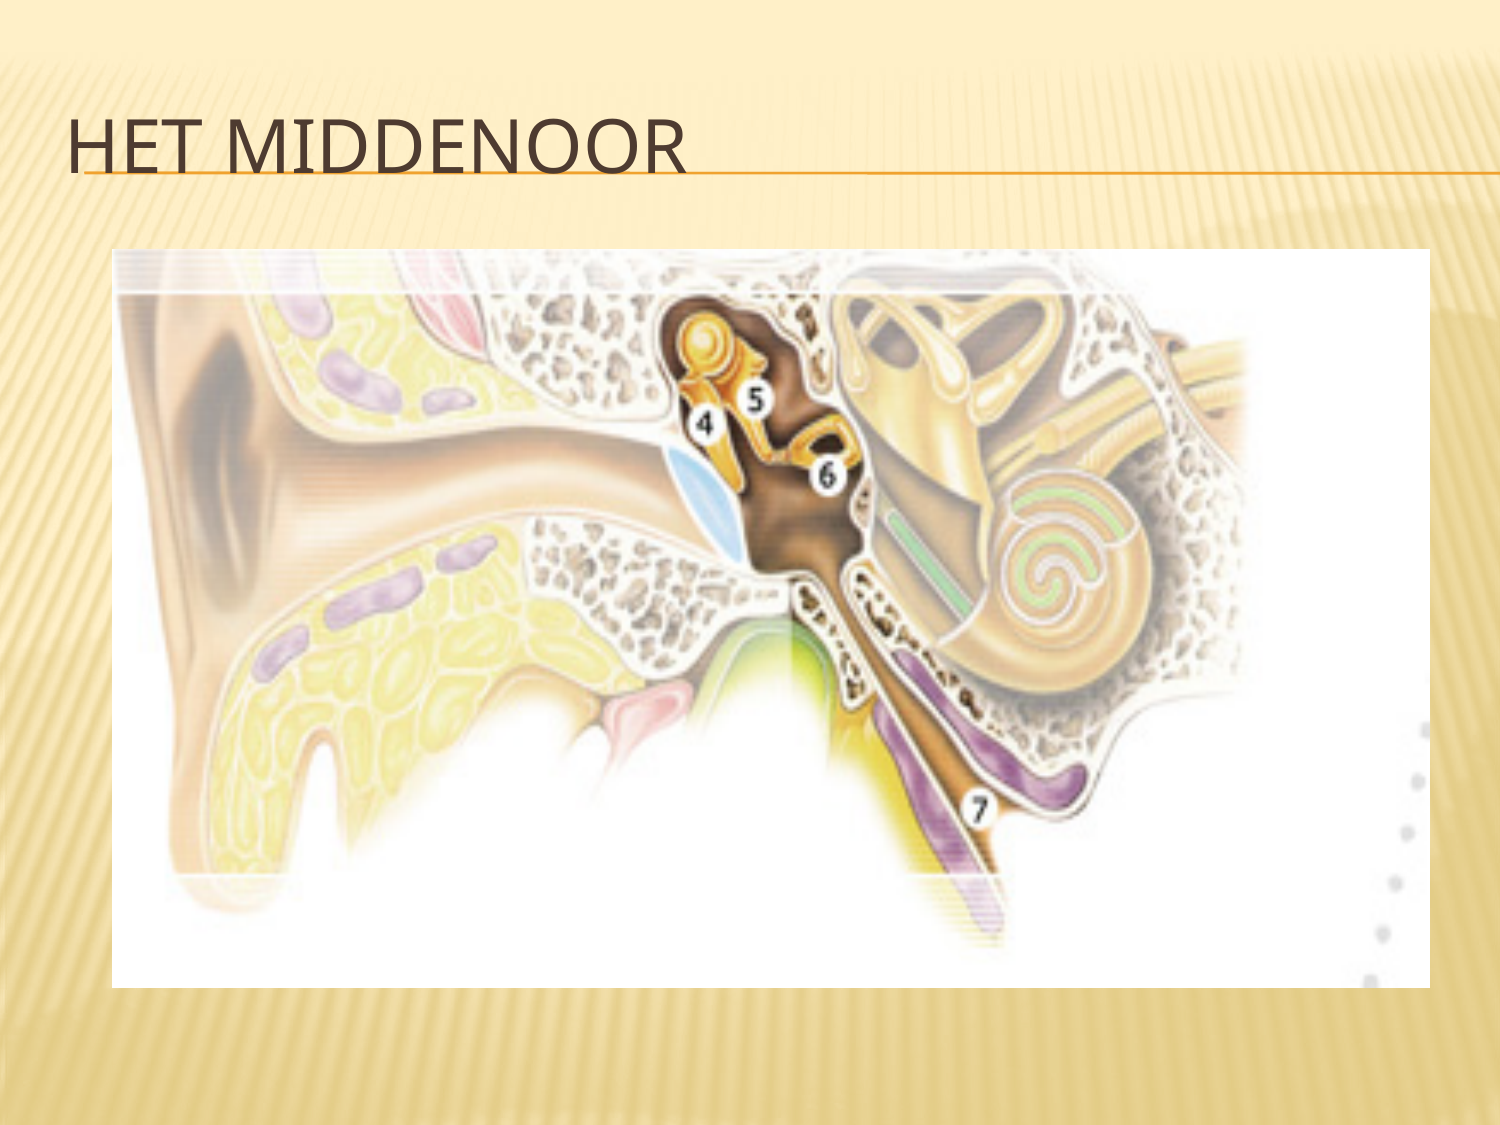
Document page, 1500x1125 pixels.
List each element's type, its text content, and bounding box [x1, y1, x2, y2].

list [112, 249, 1430, 988]
title Het middenoor [50, 75, 1475, 213]
